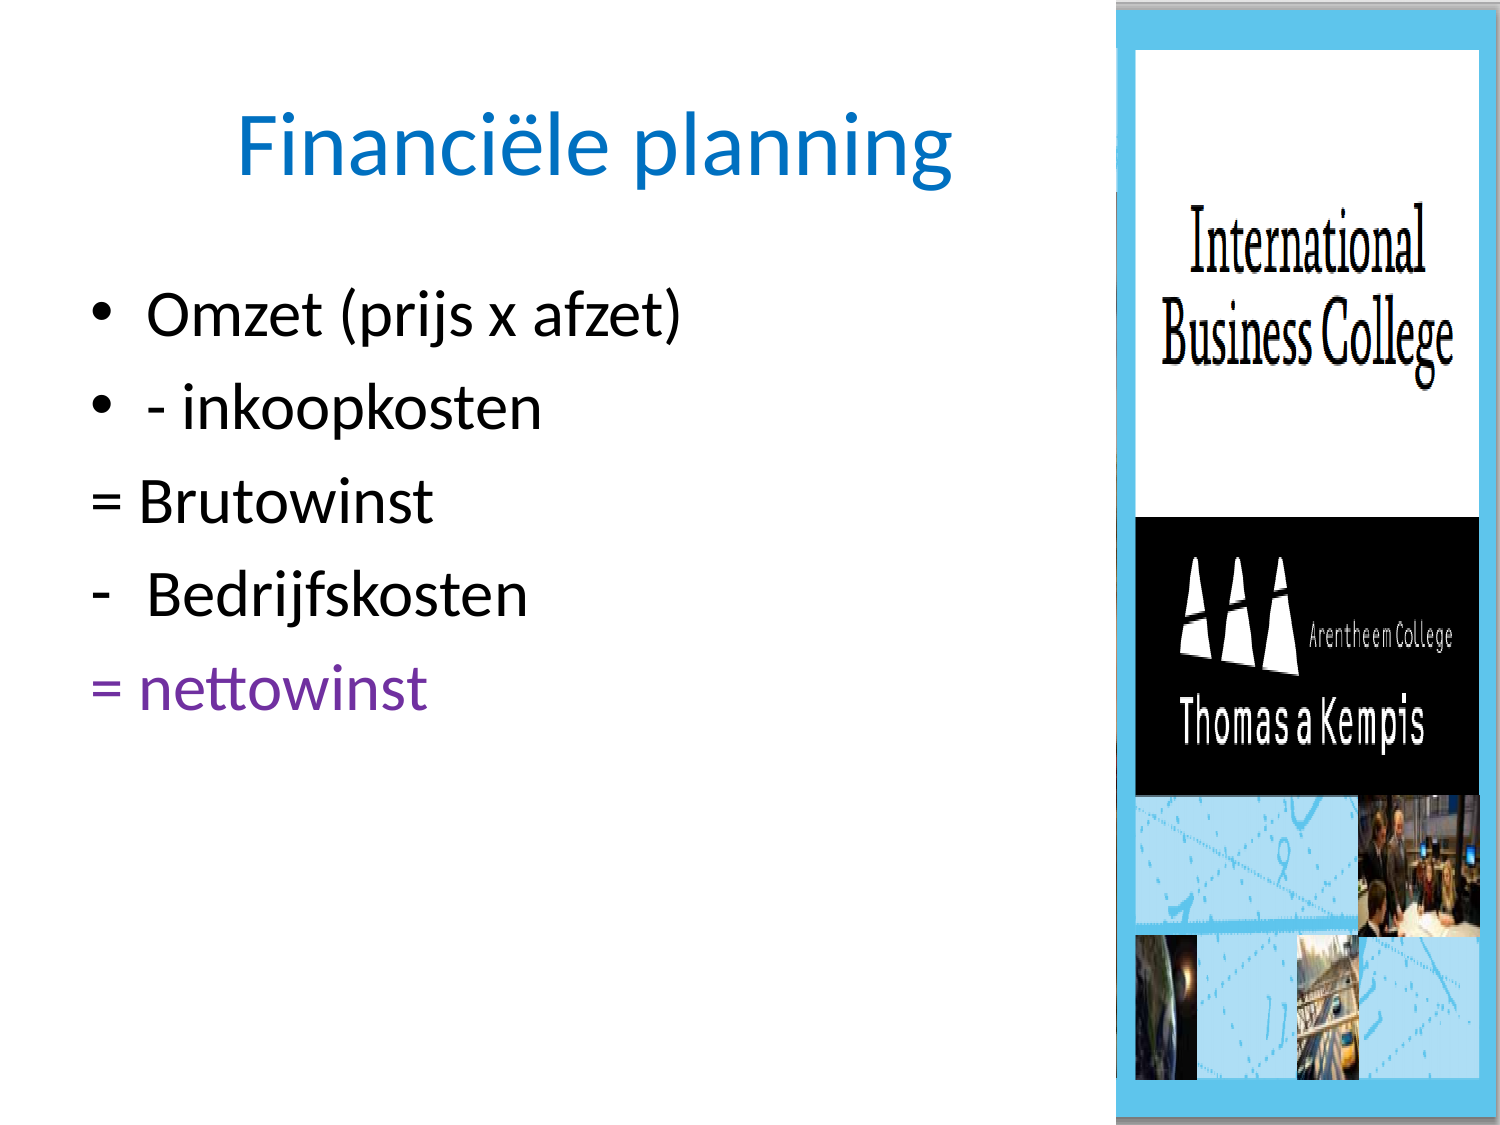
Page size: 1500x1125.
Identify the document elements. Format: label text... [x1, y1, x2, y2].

picture [1115, 0, 1500, 1125]
title Financiële planning [75, 45, 1110, 233]
list Omzet (prijs x afzet) - inkoopkosten = Brutowinst Bedrijfskosten = nettowinst [75, 262, 1110, 1005]
